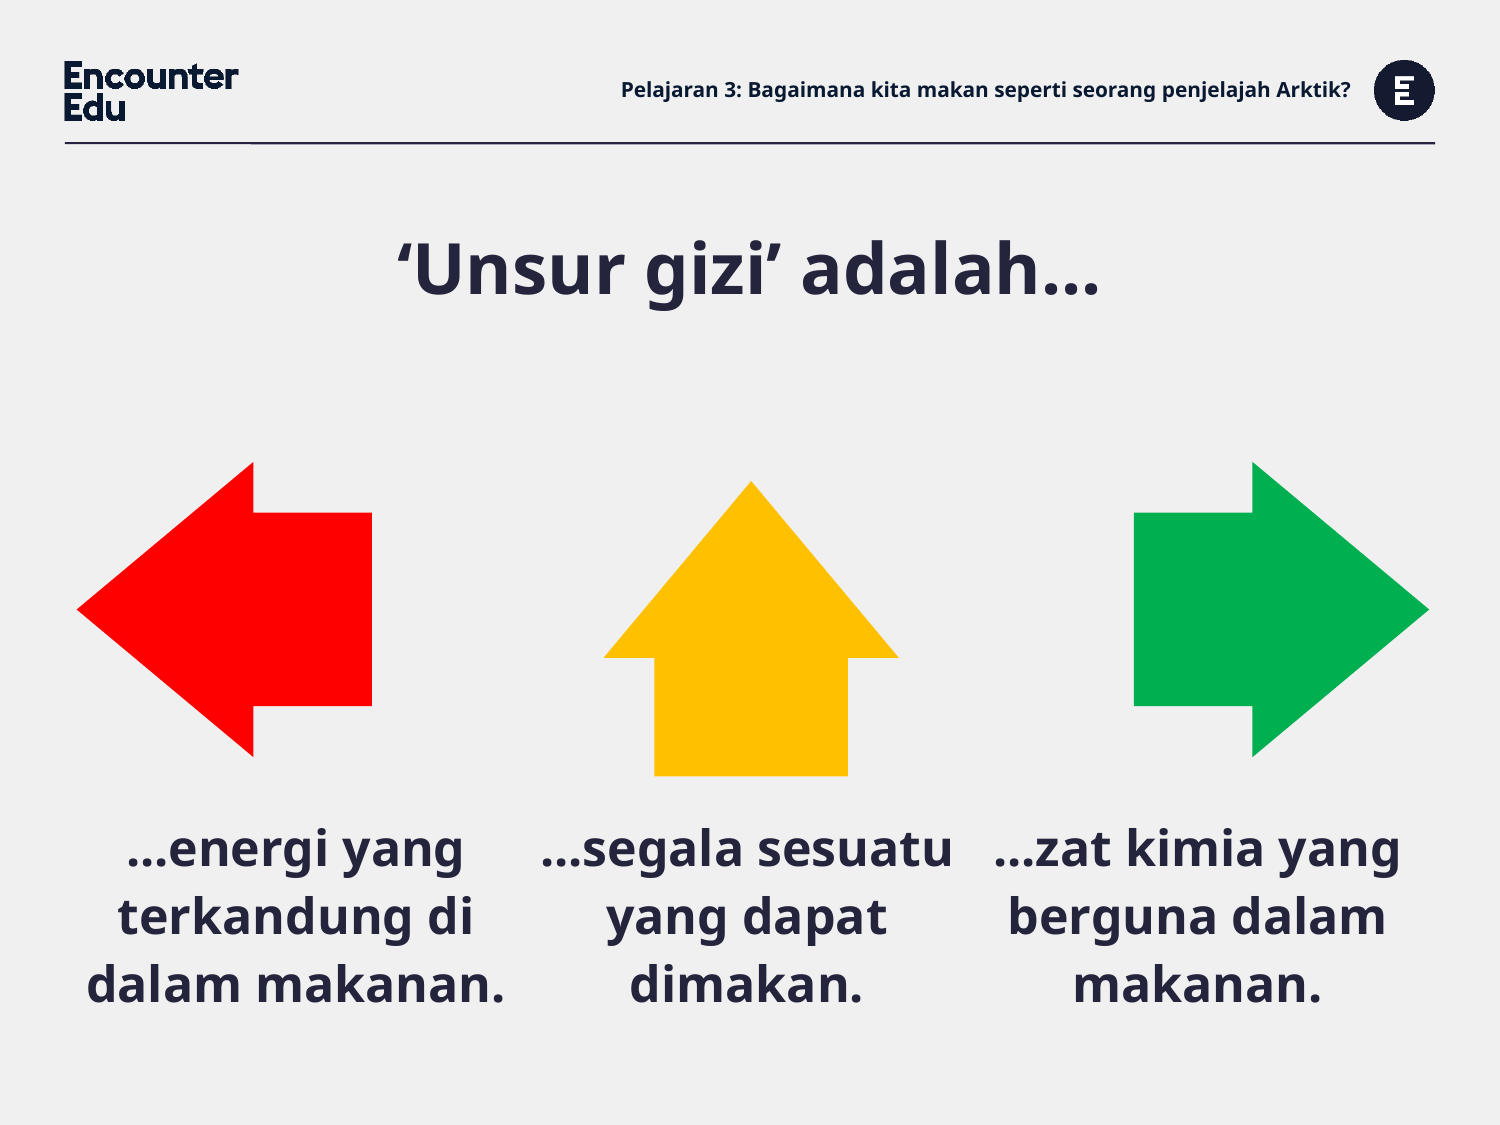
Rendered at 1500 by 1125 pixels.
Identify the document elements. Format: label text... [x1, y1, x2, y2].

picture [1372, 58, 1436, 122]
table_header ...energi yang terkandung di dalam makanan. [71, 805, 522, 1020]
text_box [1131, 459, 1432, 760]
text_box ‘Unsur gizi’ adalah... [73, 215, 1427, 316]
table_header ...zat kimia yang berguna dalam makanan. [972, 805, 1423, 1020]
picture [60, 59, 243, 122]
title Pelajaran 3: Bagaimana kita makan seperti seorang penjelajah Arktik? [308, 67, 1359, 114]
table_header ...segala sesuatu yang dapat dimakan. [522, 805, 972, 1020]
text_box [601, 478, 901, 779]
text_box [74, 459, 375, 760]
